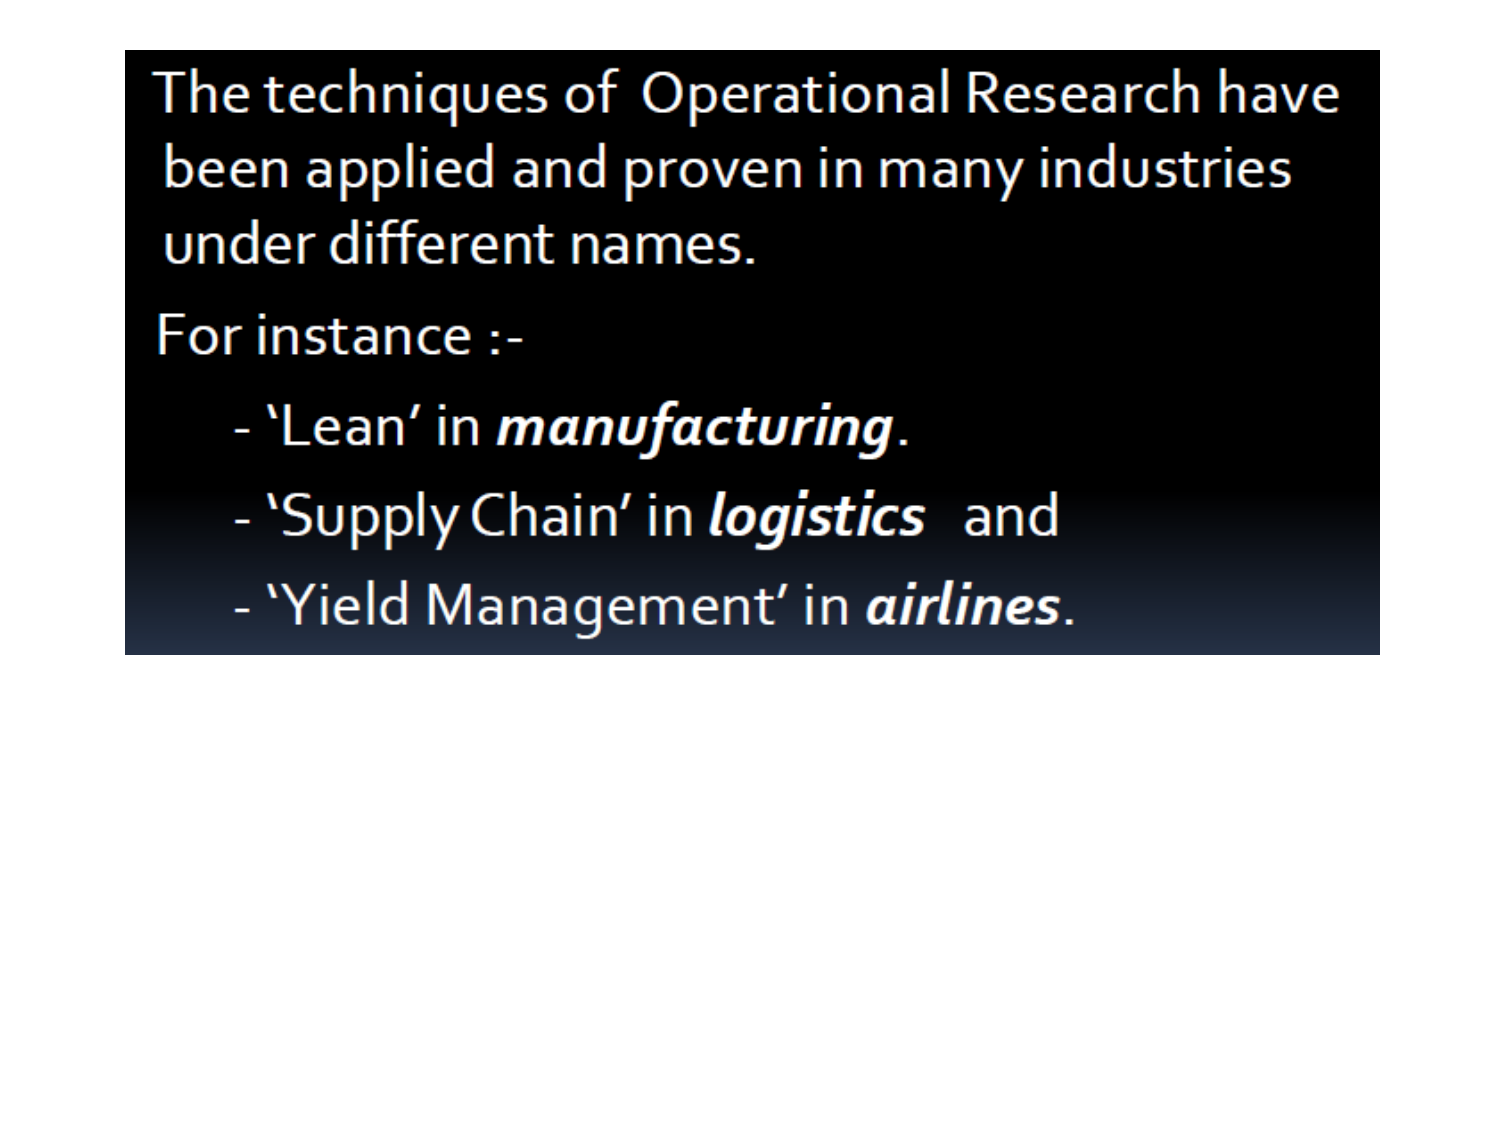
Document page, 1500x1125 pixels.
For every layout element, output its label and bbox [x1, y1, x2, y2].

picture [124, 49, 1381, 656]
